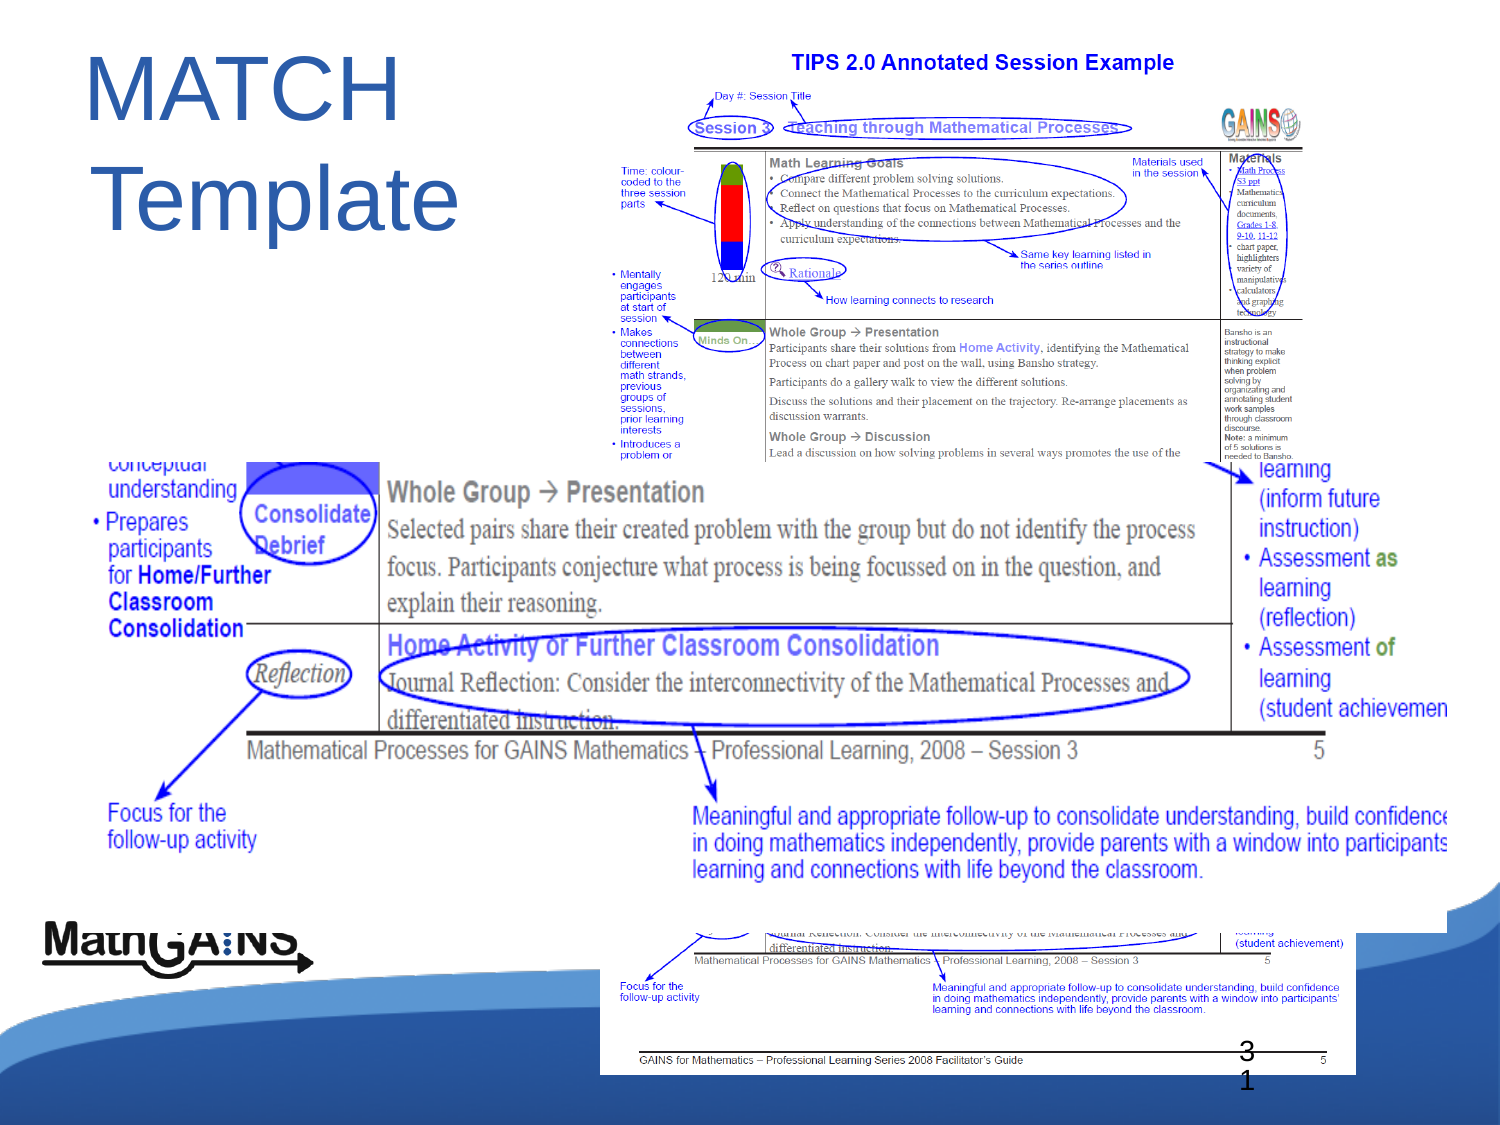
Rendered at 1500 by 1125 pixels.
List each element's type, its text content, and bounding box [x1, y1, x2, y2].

title MATCH Template [74, 14, 1426, 263]
picture [0, 24, 1500, 1125]
